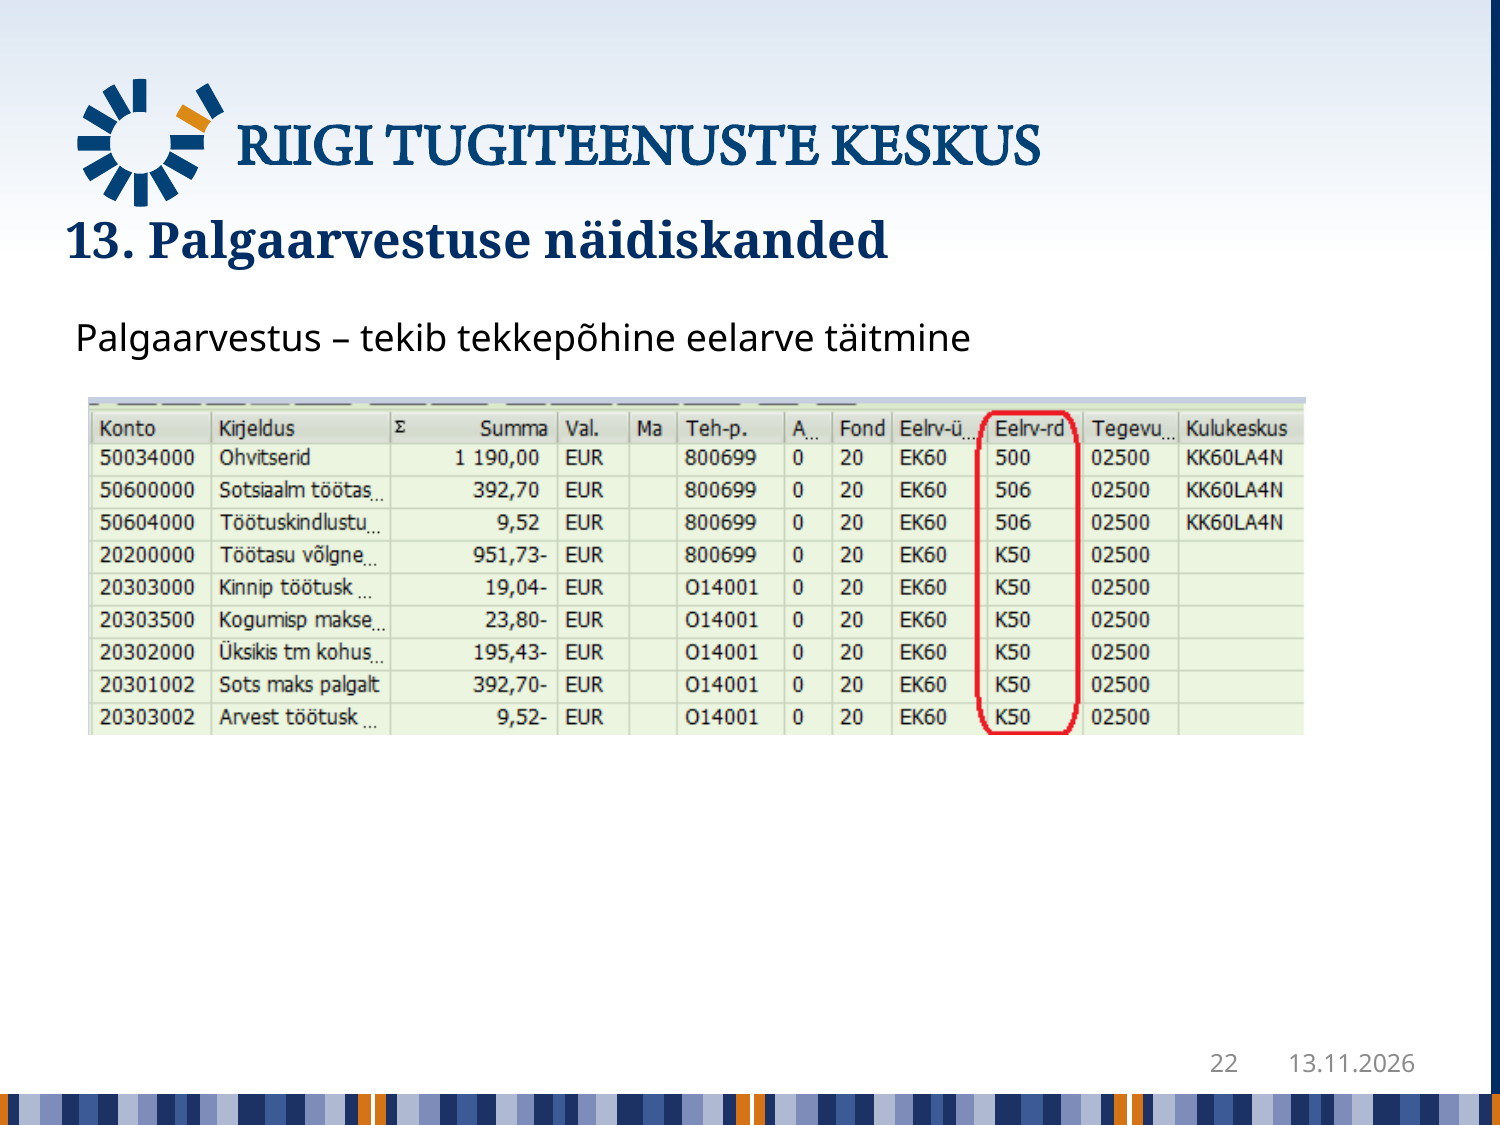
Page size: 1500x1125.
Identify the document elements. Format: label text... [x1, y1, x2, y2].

list Palgaarvestus – tekib tekkepõhine eelarve täitmine [75, 314, 1425, 1012]
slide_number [1269, 1035, 1431, 1095]
slide_number 22 [1139, 1035, 1254, 1095]
title 13. Palgaarvestuse näidiskanded [64, 208, 1415, 290]
picture [88, 396, 1306, 735]
